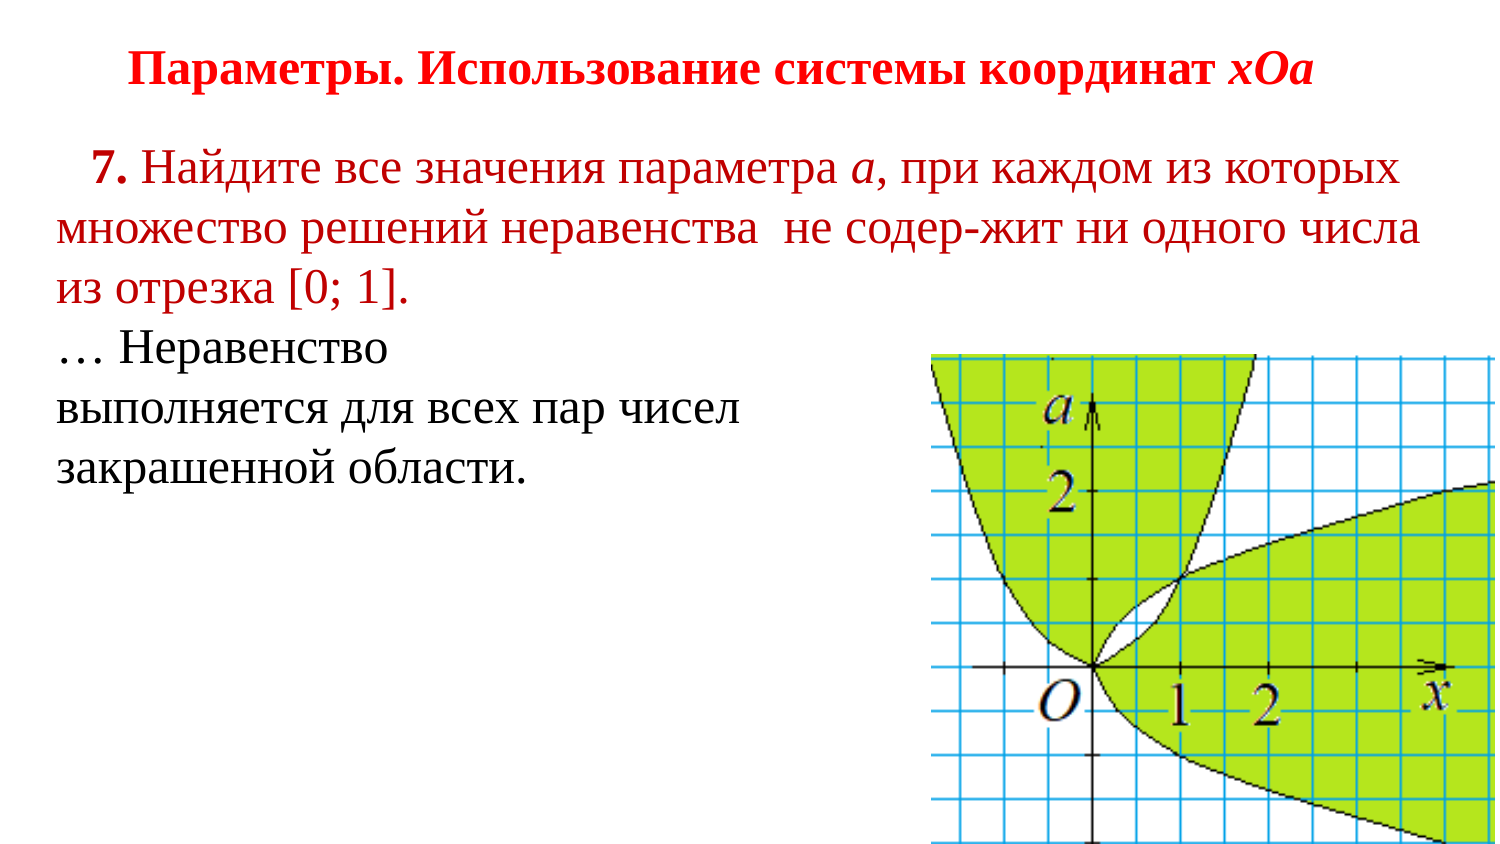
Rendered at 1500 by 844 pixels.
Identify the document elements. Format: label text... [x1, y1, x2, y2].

picture [930, 354, 1495, 844]
subtitle [41, 150, 1471, 800]
title Параметры. Использование системы координат xOa [112, 32, 1376, 103]
